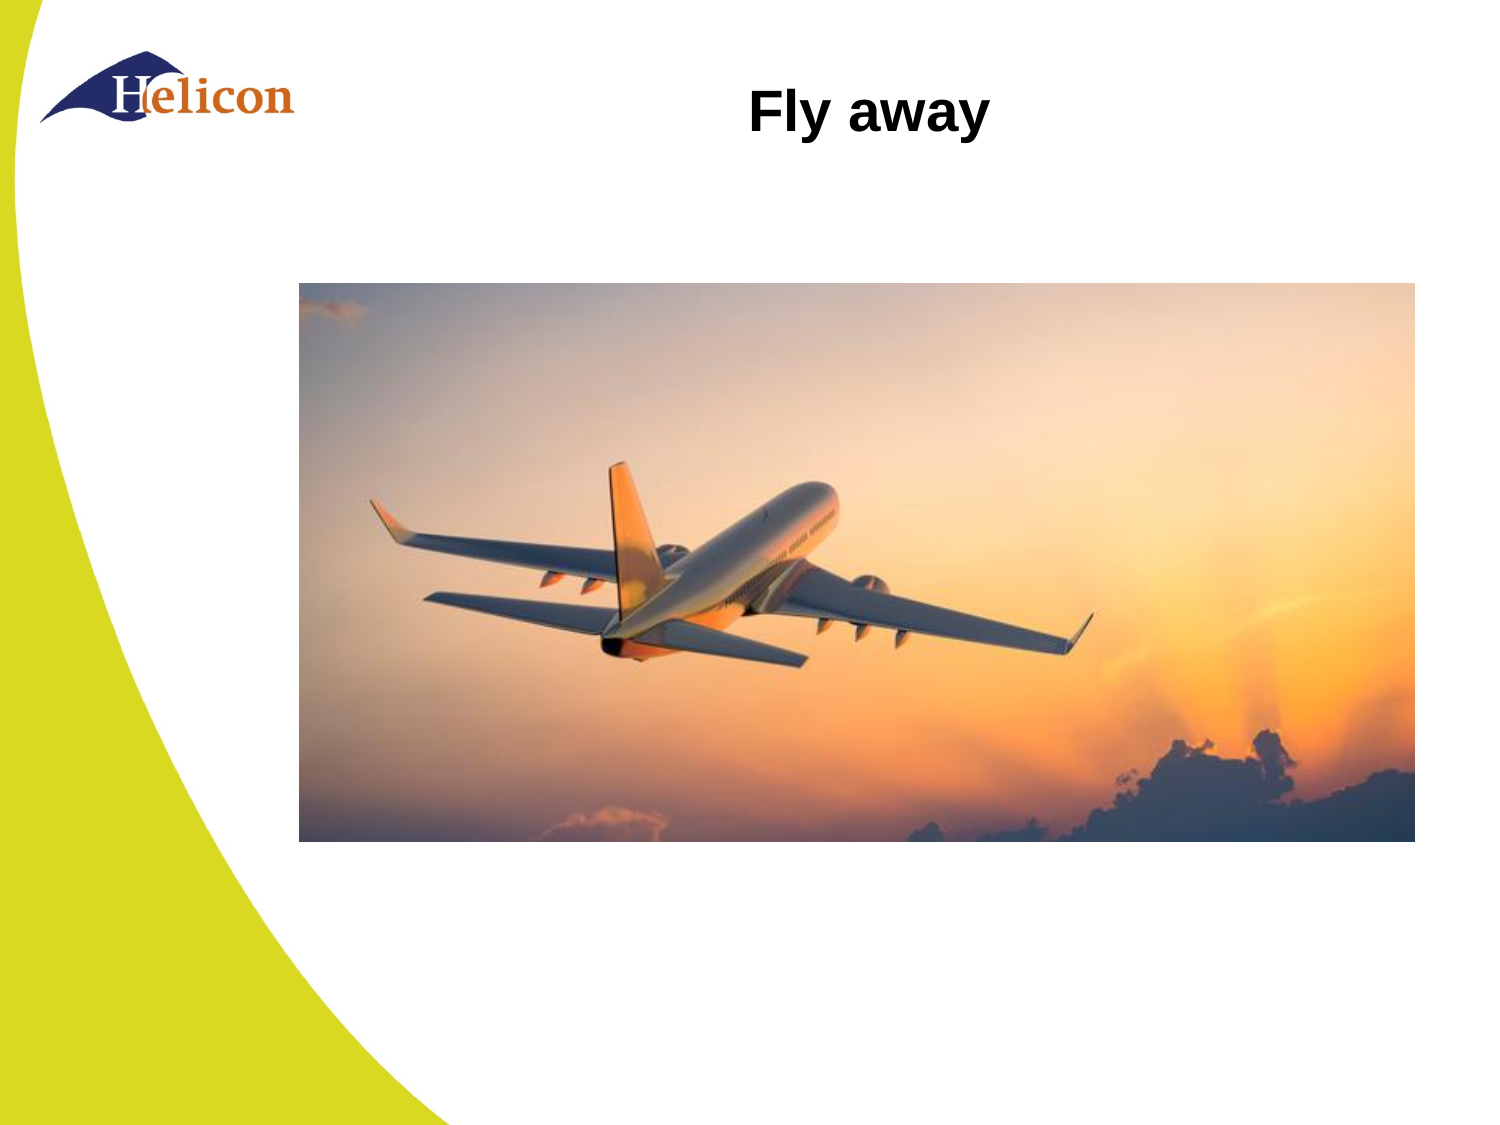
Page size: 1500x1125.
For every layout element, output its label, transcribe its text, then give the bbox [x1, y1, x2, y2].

title Fly away [324, 54, 1415, 161]
picture [0, 0, 1500, 1125]
